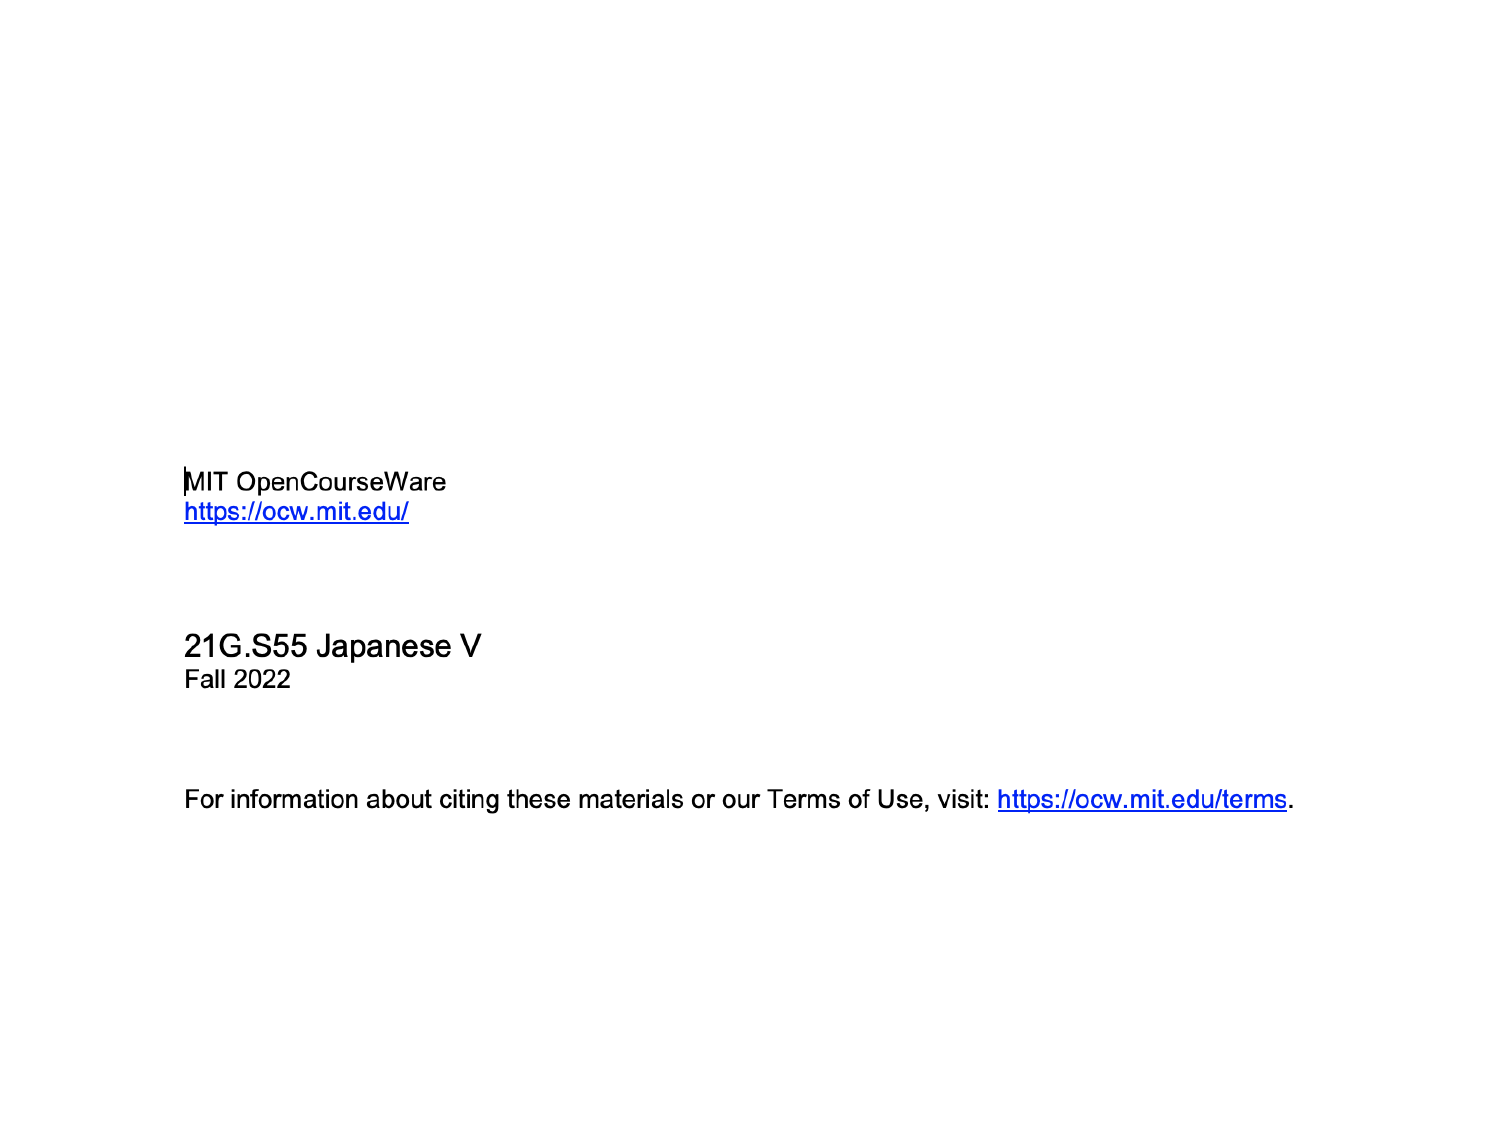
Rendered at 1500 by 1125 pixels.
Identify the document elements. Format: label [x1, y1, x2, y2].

list [74, 335, 1426, 933]
